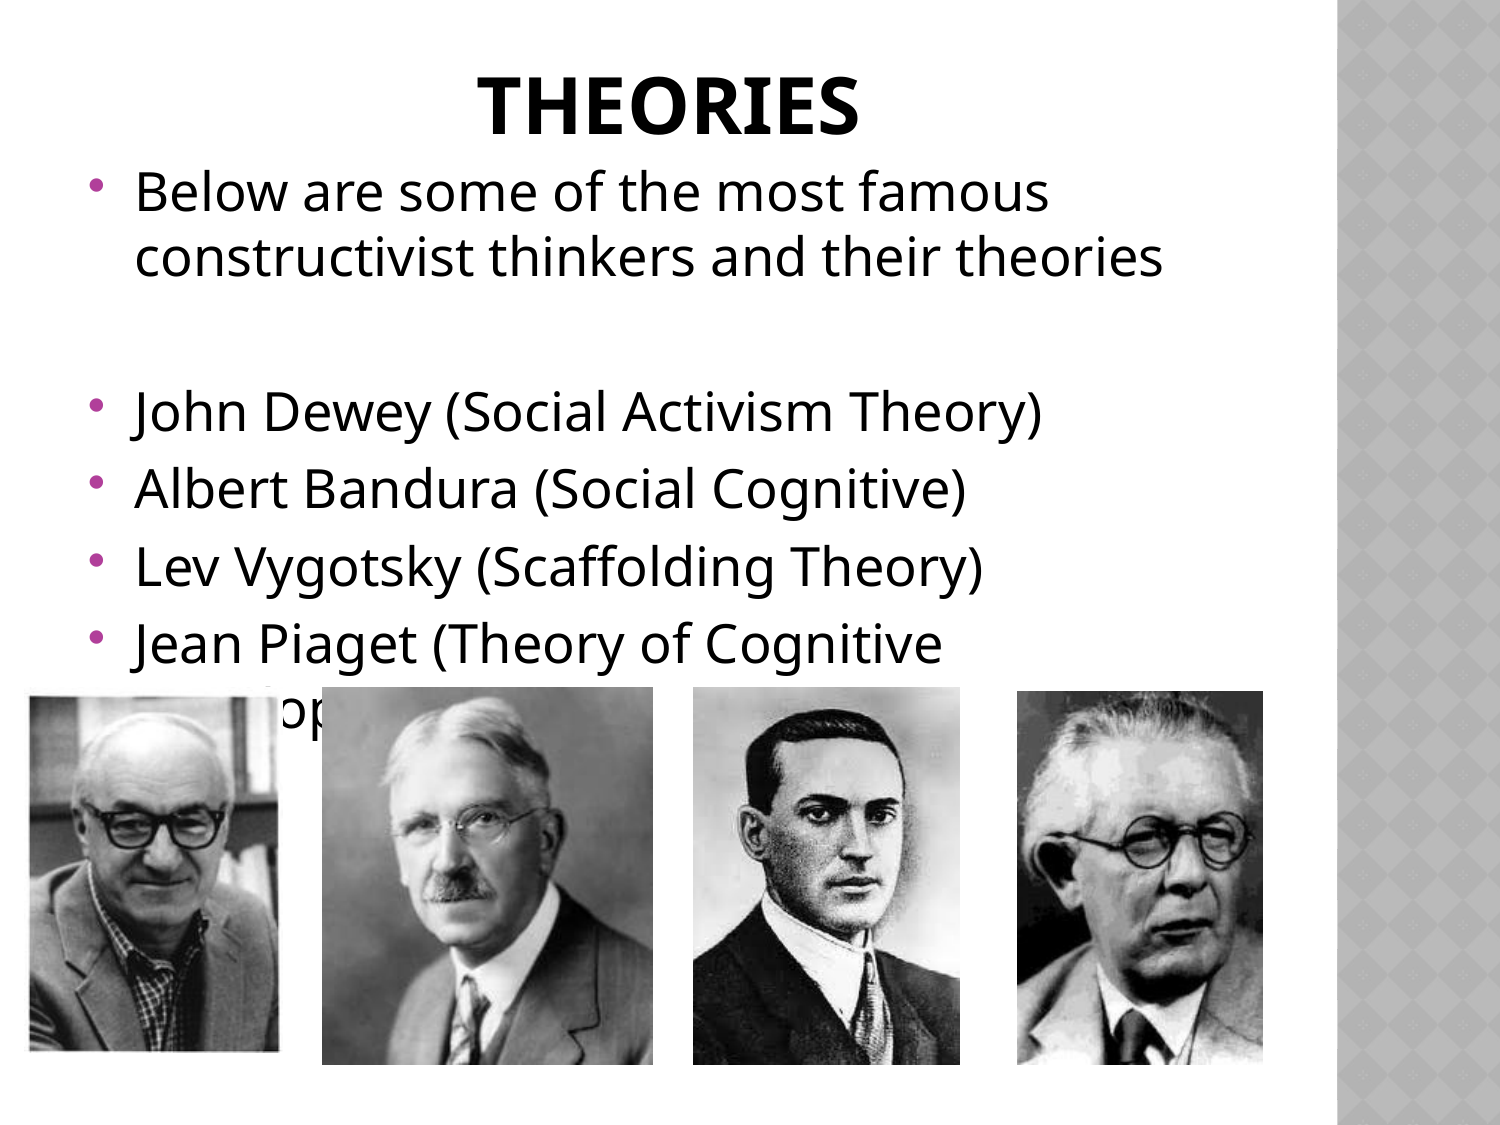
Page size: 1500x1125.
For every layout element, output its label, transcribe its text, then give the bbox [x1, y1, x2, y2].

picture [321, 687, 654, 1066]
list Below are some of the most famous constructivist thinkers and their theories John Dewey (Social Activism Theory) Albert Bandura (Social Cognitive) Lev Vygotsky (Scaffolding Theory) Jean Piaget (Theory of Cognitive Development) [75, 149, 1313, 1080]
picture [24, 687, 283, 1053]
title Theories [75, 52, 1263, 149]
picture [693, 687, 960, 1066]
picture [1016, 691, 1263, 1066]
